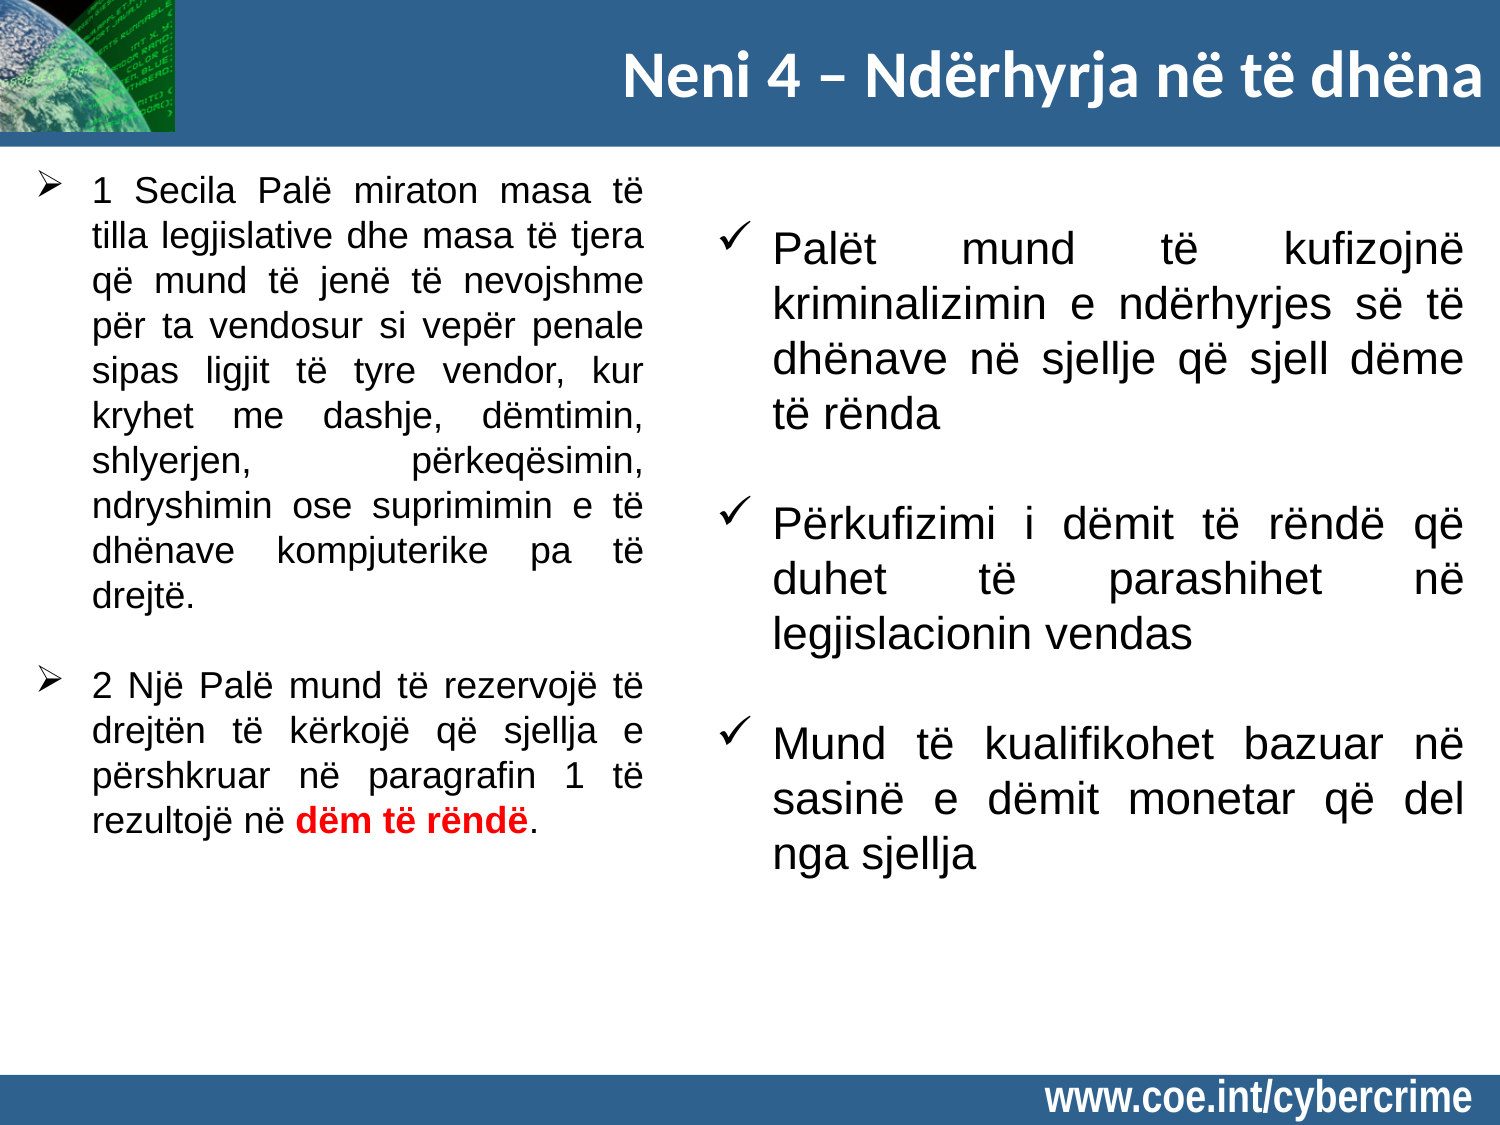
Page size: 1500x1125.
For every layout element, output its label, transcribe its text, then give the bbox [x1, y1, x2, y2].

text_box [0, 1073, 1030, 1125]
text_box Neni 4 – Ndërhyrja në të dhëna [0, 0, 1500, 149]
text_box www.coe.int/cybercrime [1030, 1059, 1500, 1125]
text_box 1 Secila Palë miraton masa të tilla legjislative dhe masa të tjera që mund të jenë të nevojshme për ta vendosur si vepër penale sipas ligjit të tyre vendor, kur kryhet me dashje, dëmtimin, shlyerjen, përkeqësimin, ndryshimin ose suprimimin e të dhënave kompjuterike pa të drejtë. 2 Një Palë mund të rezervojë të drejtën të kërkojë që sjellja e përshkruar në paragrafin 1 të rezultojë në dëm të rëndë. [20, 158, 659, 848]
picture [0, 0, 175, 132]
text_box Palët mund të kufizojnë kriminalizimin e ndërhyrjes së të dhënave në sjellje që sjell dëme të rënda Përkufizimi i dëmit të rëndë që duhet të parashihet në legjislacionin vendas Mund të kualifikohet bazuar në sasinë e dëmit monetar që del nga sjellja [701, 211, 1480, 886]
